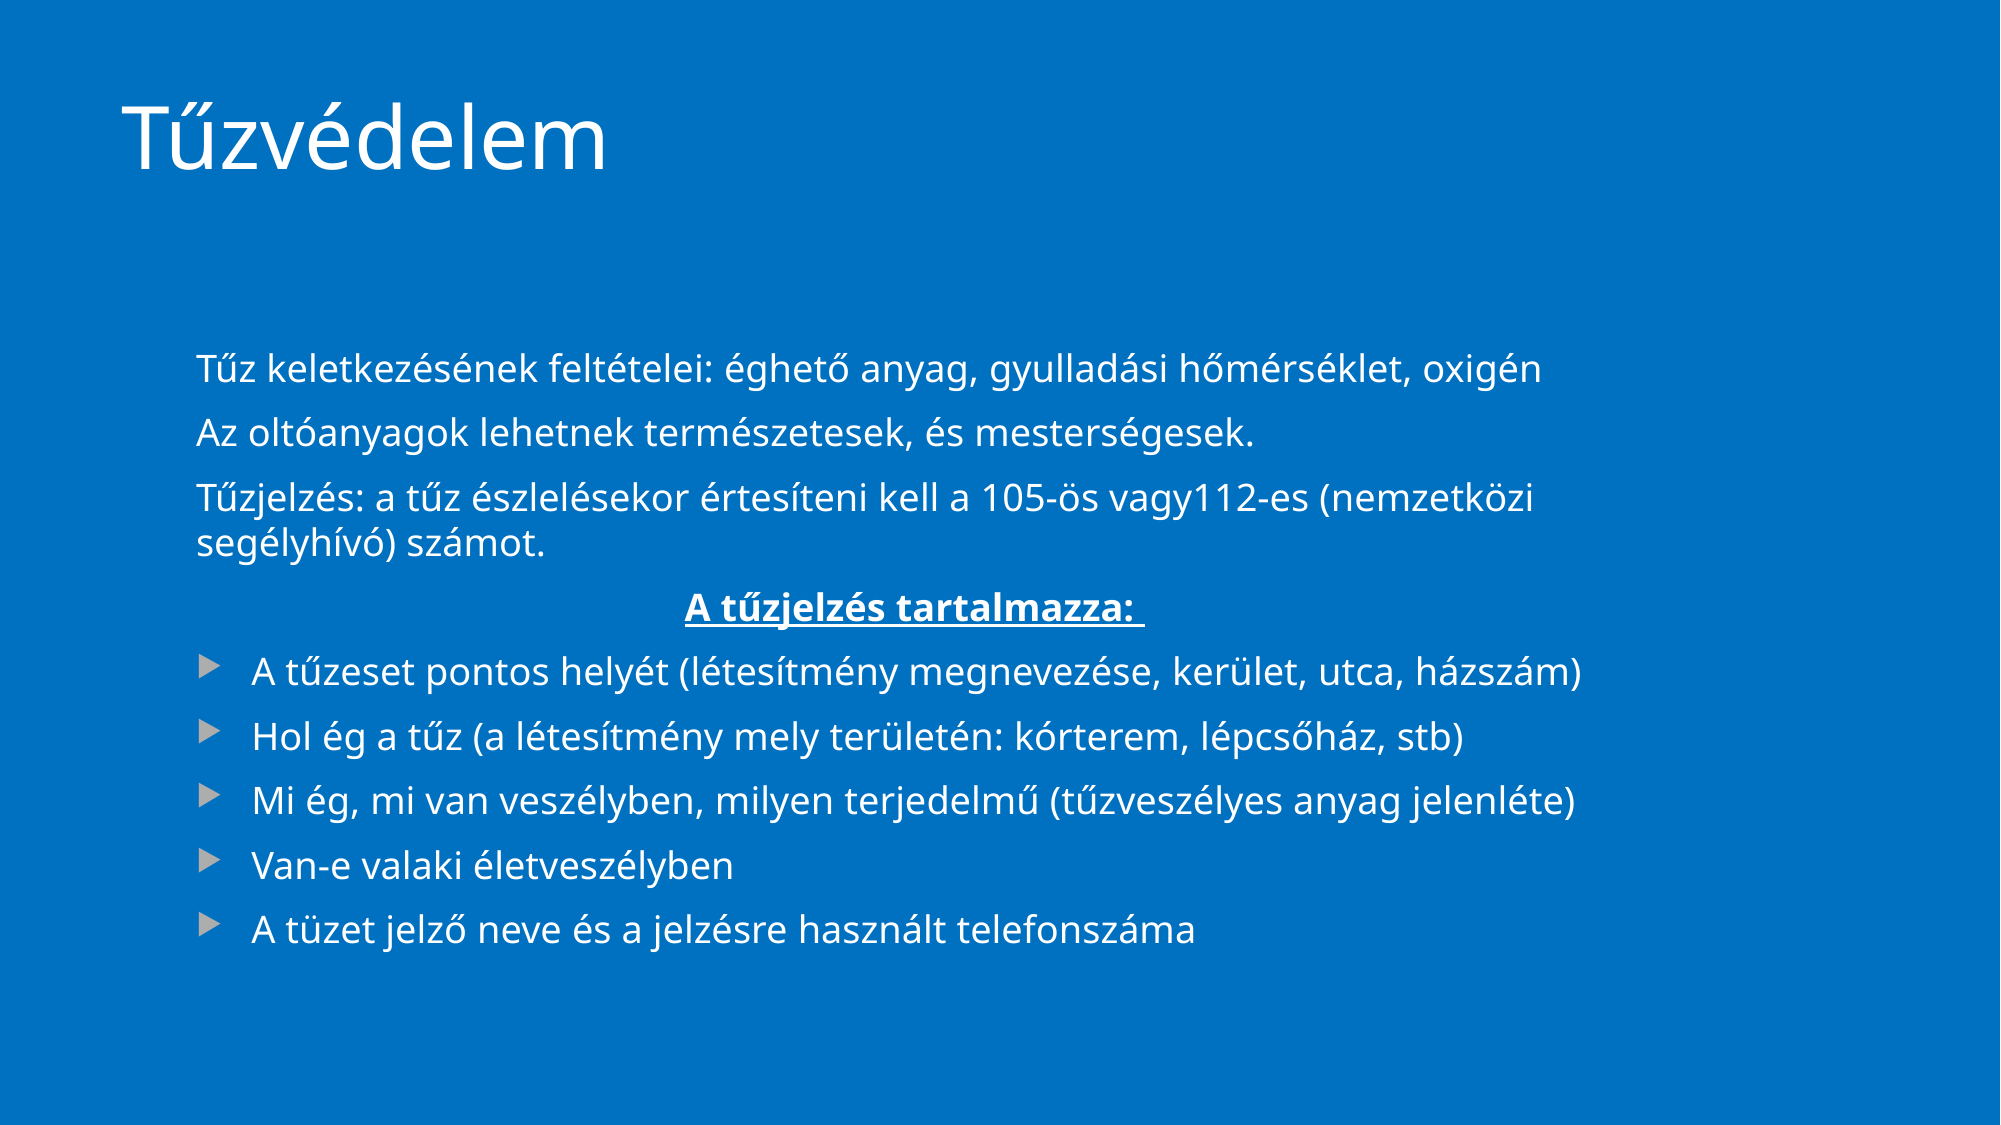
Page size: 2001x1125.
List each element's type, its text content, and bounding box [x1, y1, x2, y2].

list Tűz keletkezésének feltételei: éghető anyag, gyulladási hőmérséklet, oxigén Az oltóanyagok lehetnek természetesek, és mesterségesek. Tűzjelzés: a tűz észlelésekor értesíteni kell a 105-ös vagy112-es (nemzetközi segélyhívó) számot. A tűzjelzés tartalmazza: A tűzeset pontos helyét (létesítmény megnevezése, kerület, utca, házszám) Hol ég a tűz (a létesítmény mely területén: kórterem, lépcsőház, stb) Mi ég, mi van veszélyben, milyen terjedelmű (tűzveszélyes anyag jelenléte) Van-e valaki életveszélyben A tüzet jelző neve és a jelzésre használt telefonszáma [181, 336, 1649, 1025]
title Tűzvédelem [106, 74, 1649, 304]
